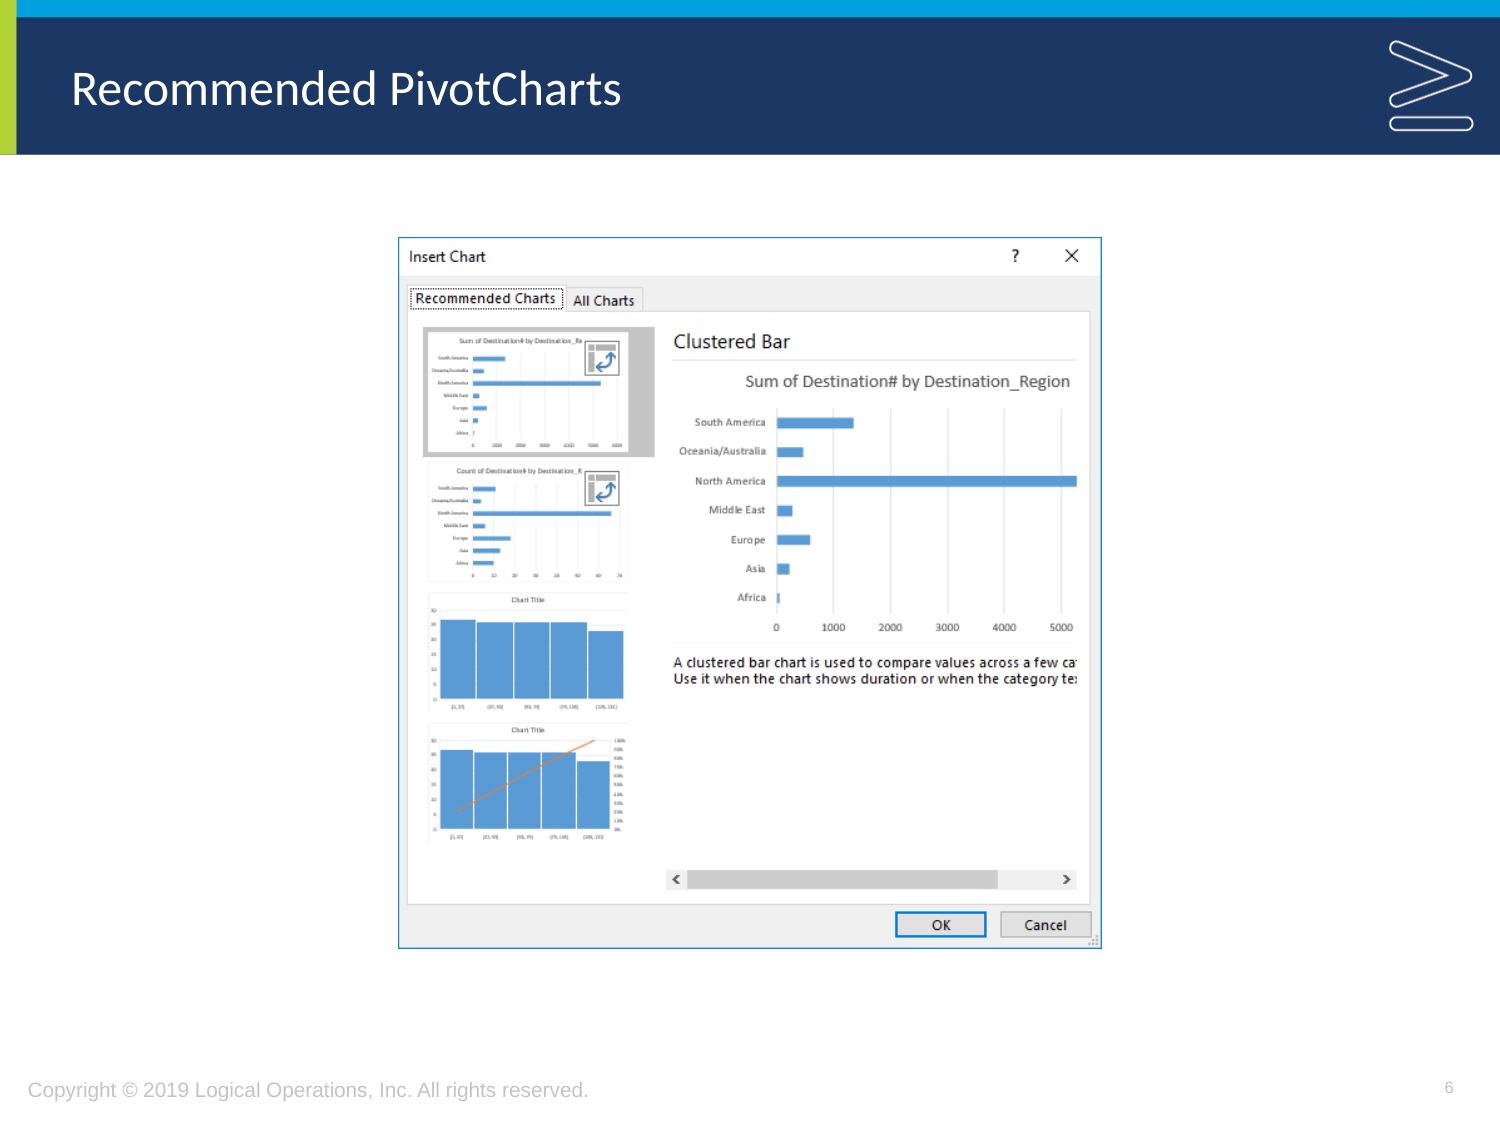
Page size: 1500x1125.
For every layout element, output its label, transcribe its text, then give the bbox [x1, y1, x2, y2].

slide_number 6 [1118, 1057, 1469, 1118]
title Recommended PivotCharts [56, 16, 1350, 155]
picture [398, 237, 1102, 950]
picture [0, 0, 56, 155]
picture [1350, 18, 1500, 155]
